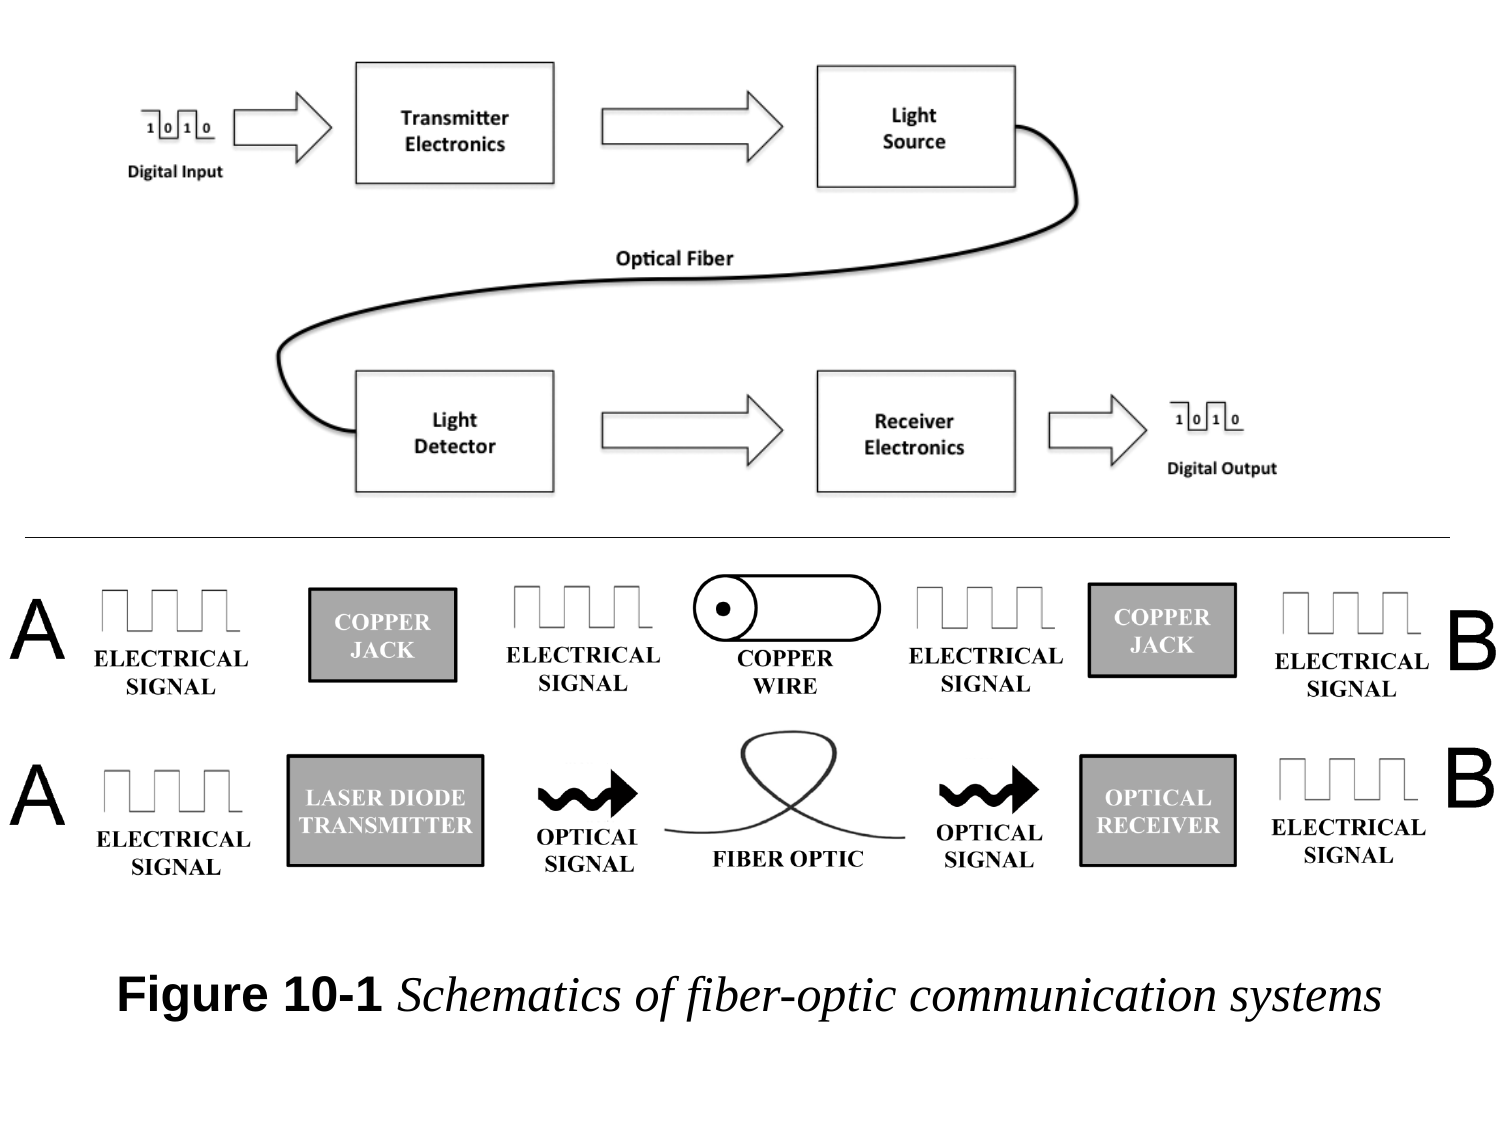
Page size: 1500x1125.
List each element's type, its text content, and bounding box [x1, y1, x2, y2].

picture [0, 572, 1500, 888]
title Figure 10-1 Schematics of fiber-optic communication systems [75, 900, 1425, 1088]
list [112, 37, 1298, 515]
